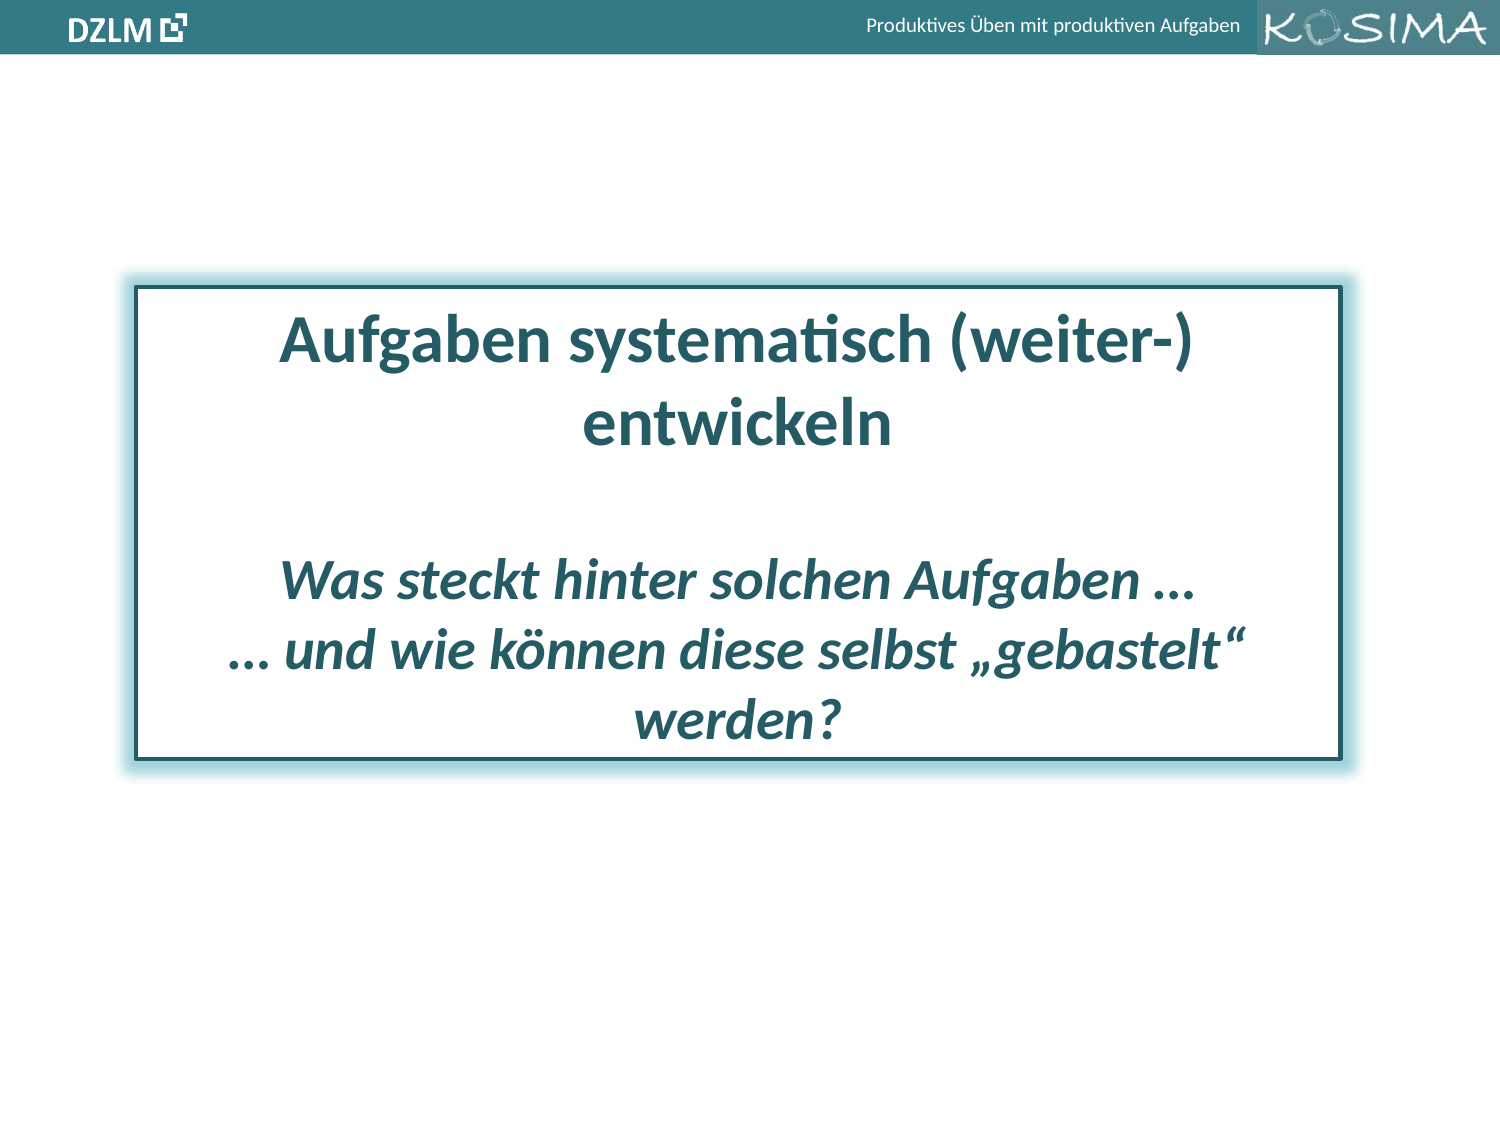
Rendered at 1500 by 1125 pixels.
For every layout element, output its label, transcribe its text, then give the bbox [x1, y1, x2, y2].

text_box Aufgaben systematisch (weiter-) entwickeln Was steckt hinter solchen Aufgaben … … und wie können diese selbst „gebastelt“ werden? [134, 587, 1343, 761]
text_box Aufgaben systematisch (weiter-) entwickeln Was steckt hinter solchen Aufgaben … … und wie können diese selbst „gebastelt“ werden? [134, 285, 1343, 349]
text_box [112, 349, 1400, 587]
